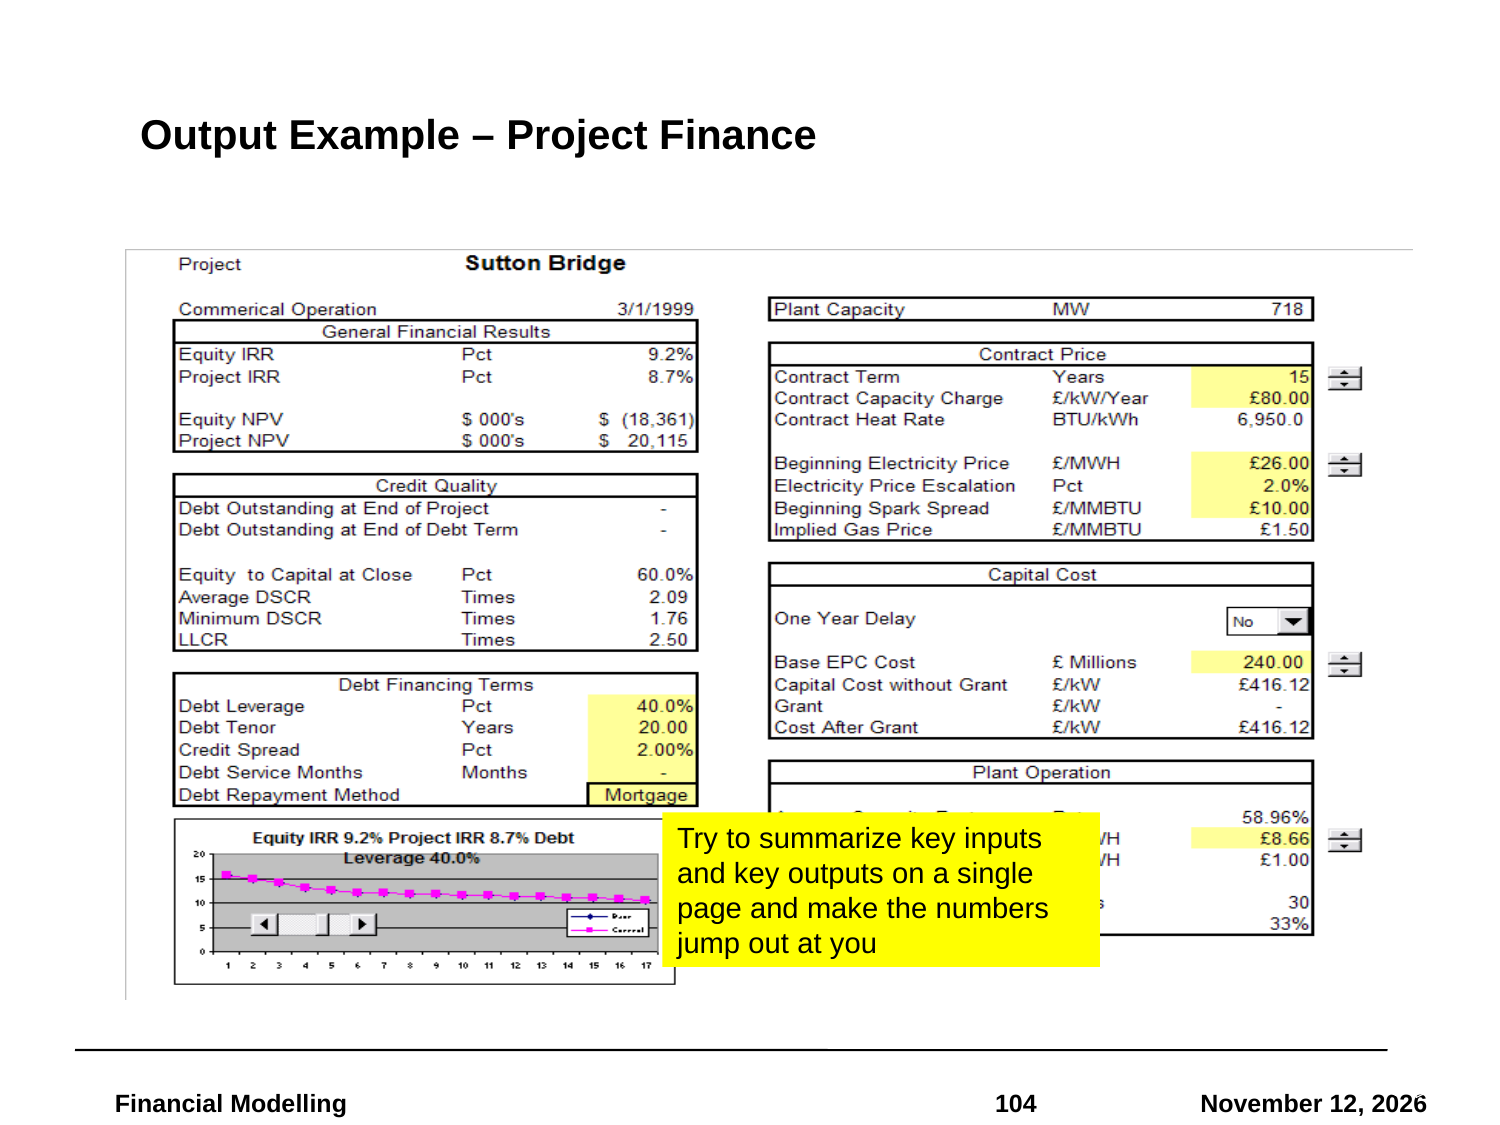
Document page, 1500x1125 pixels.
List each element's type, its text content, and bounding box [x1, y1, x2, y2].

title Output Example – Project Finance [124, 99, 1413, 226]
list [124, 249, 1413, 1001]
